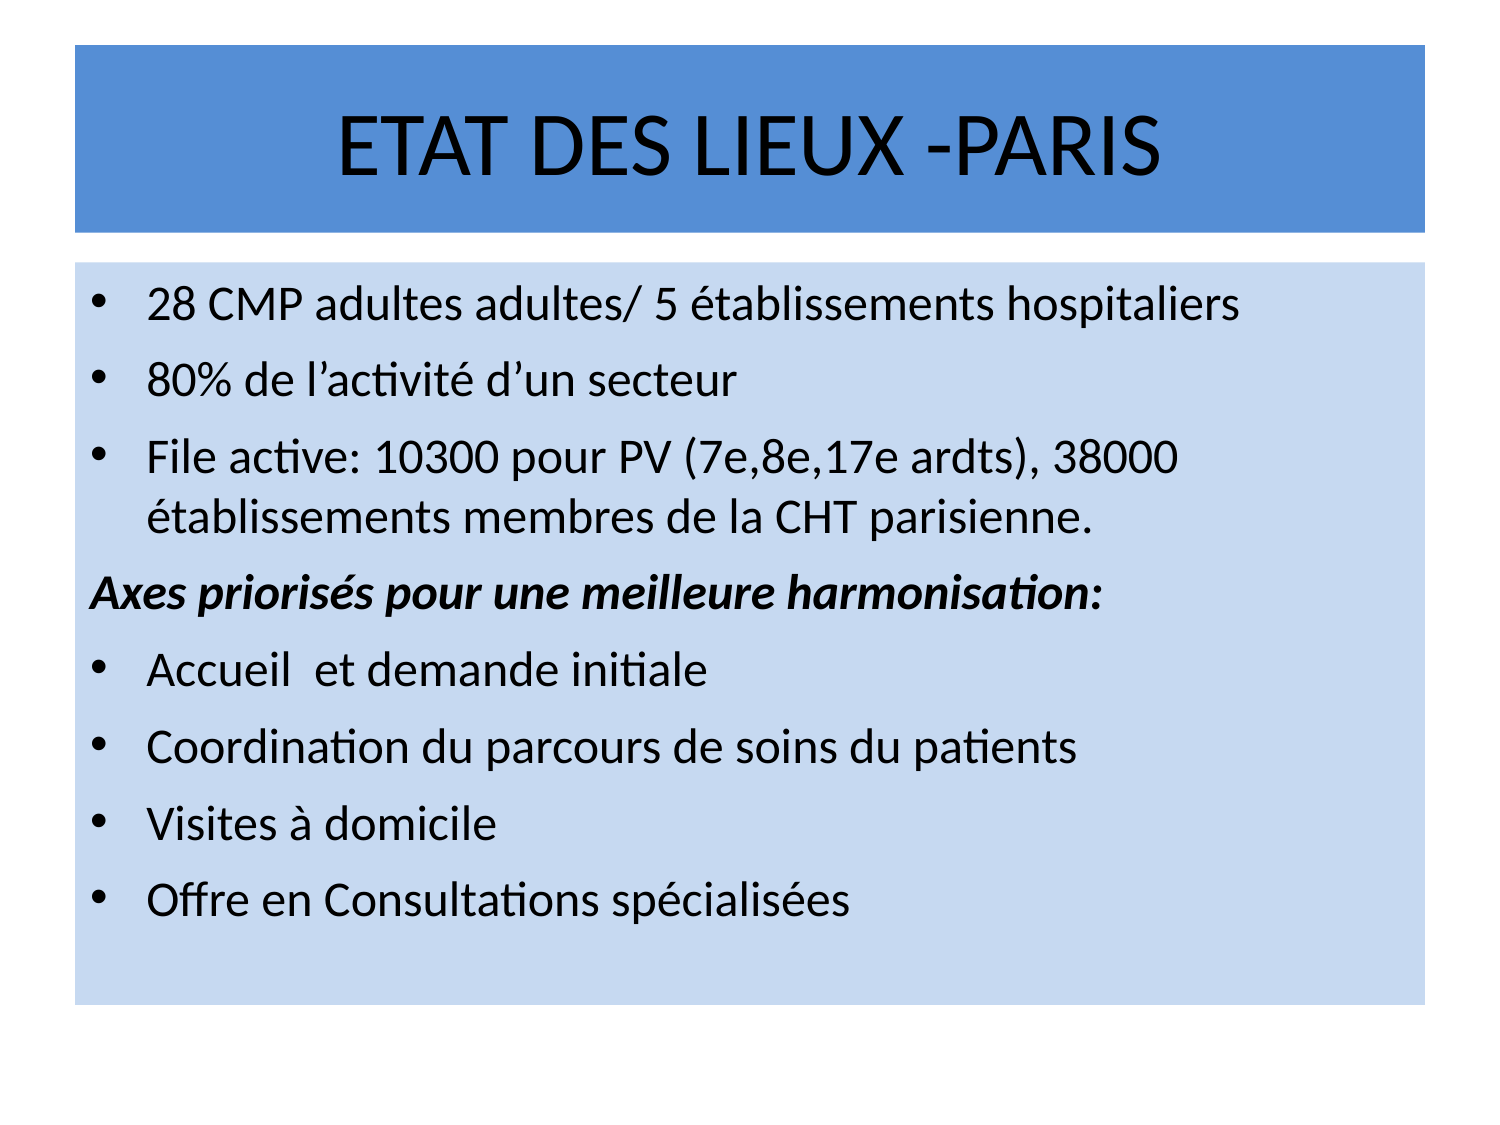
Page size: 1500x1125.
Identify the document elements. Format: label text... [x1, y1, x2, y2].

list 28 CMP adultes adultes/ 5 établissements hospitaliers 80% de l’activité d’un secteur File active: 10300 pour PV (7e,8e,17e ardts), 38000 établissements membres de la CHT parisienne. Axes priorisés pour une meilleure harmonisation: Accueil et demande initiale Coordination du parcours de soins du patients Visites à domicile Offre en Consultations spécialisées [75, 262, 1425, 1005]
title ETAT DES LIEUX -PARIS [75, 45, 1425, 233]
